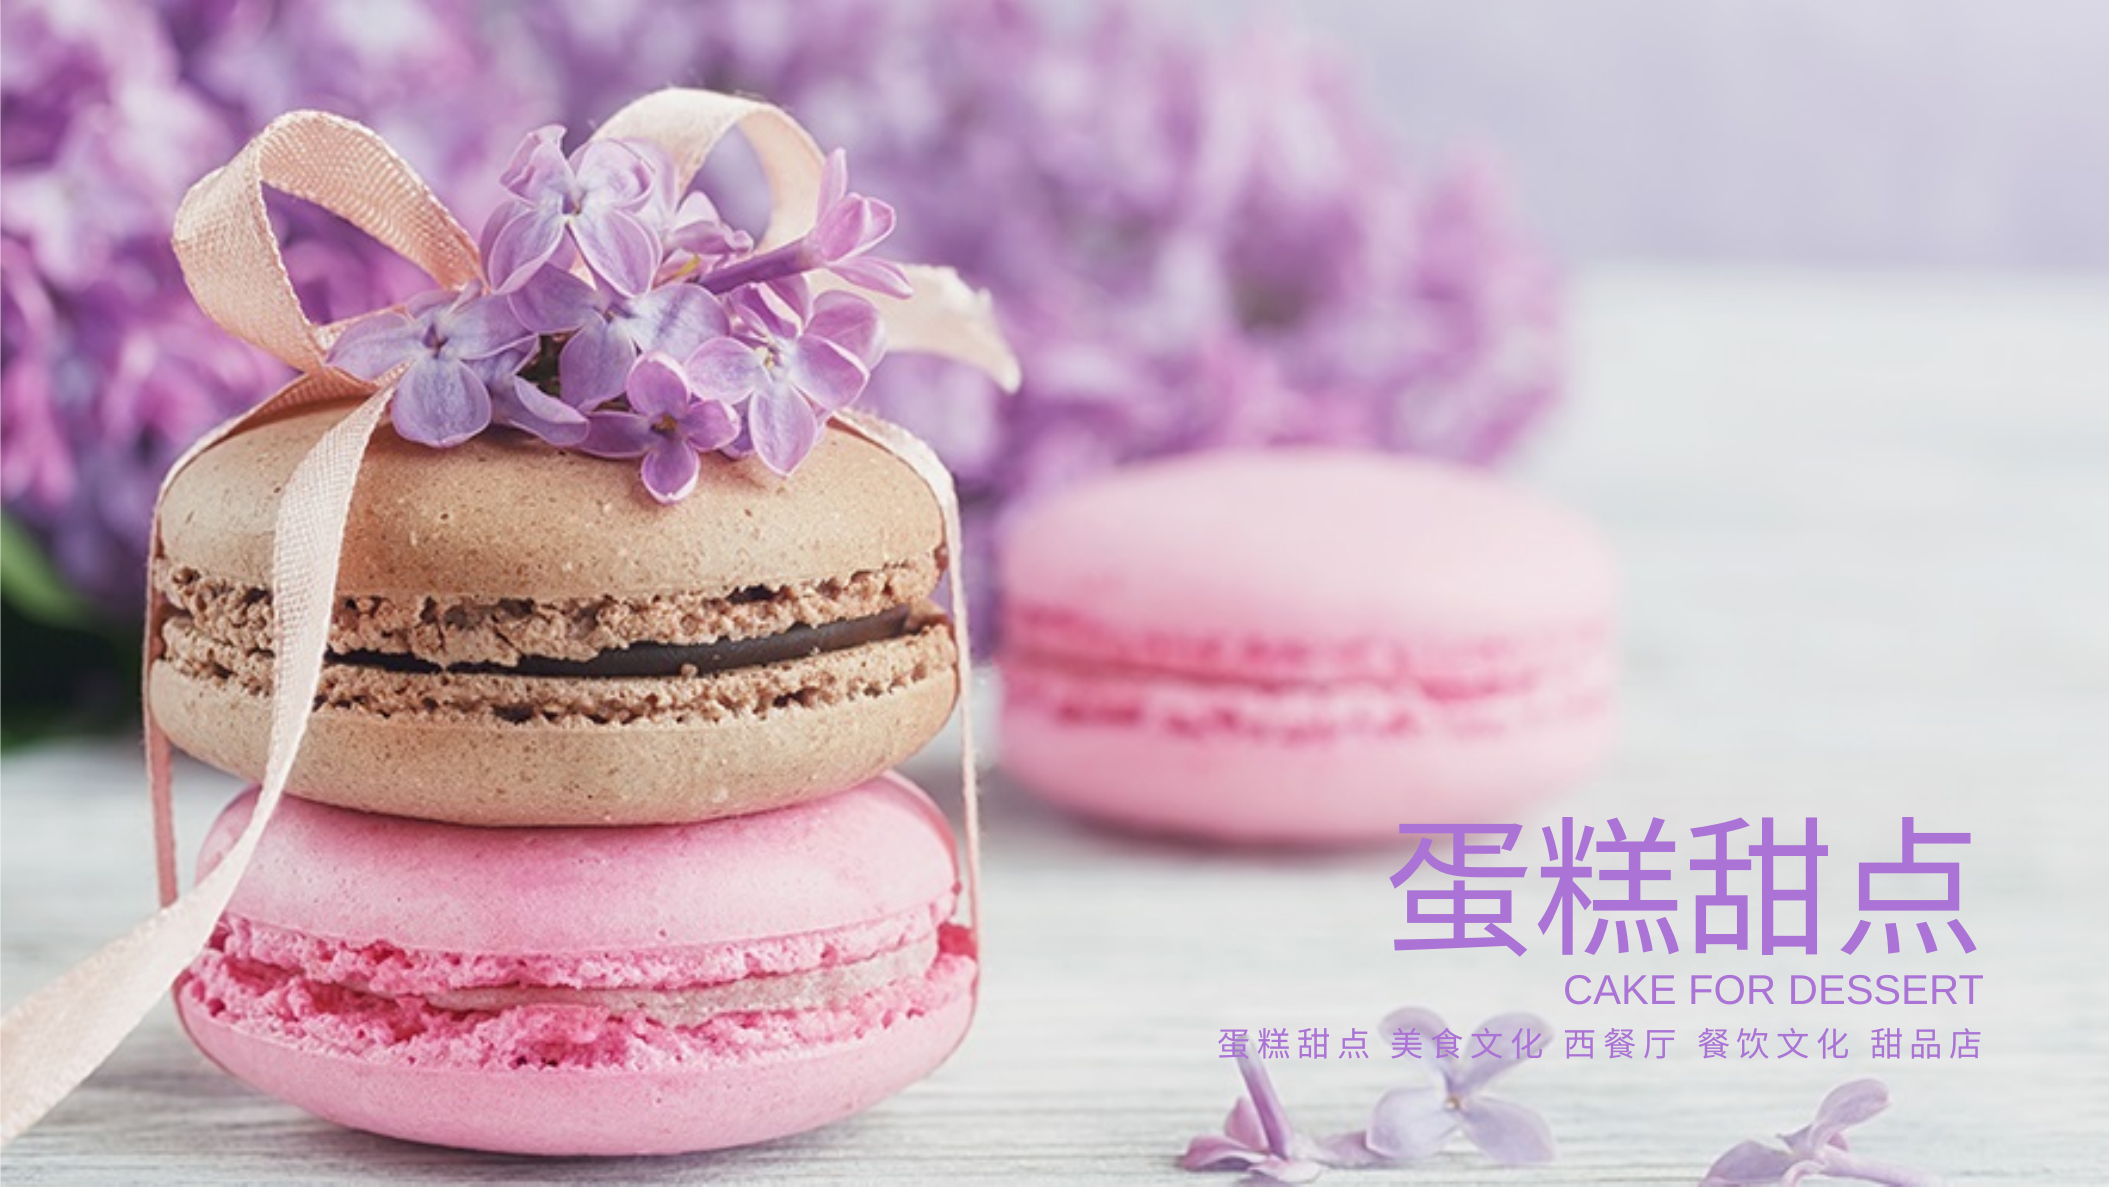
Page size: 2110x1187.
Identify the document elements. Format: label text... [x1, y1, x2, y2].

text_box CAKE FOR DESSERT [1479, 955, 1999, 1021]
text_box 蛋糕甜点 [1302, 786, 1999, 982]
text_box [0, 0, 2110, 1187]
text_box 蛋糕甜点 美食文化 西餐厅 餐饮文化 甜品店 [1161, 1015, 1999, 1071]
